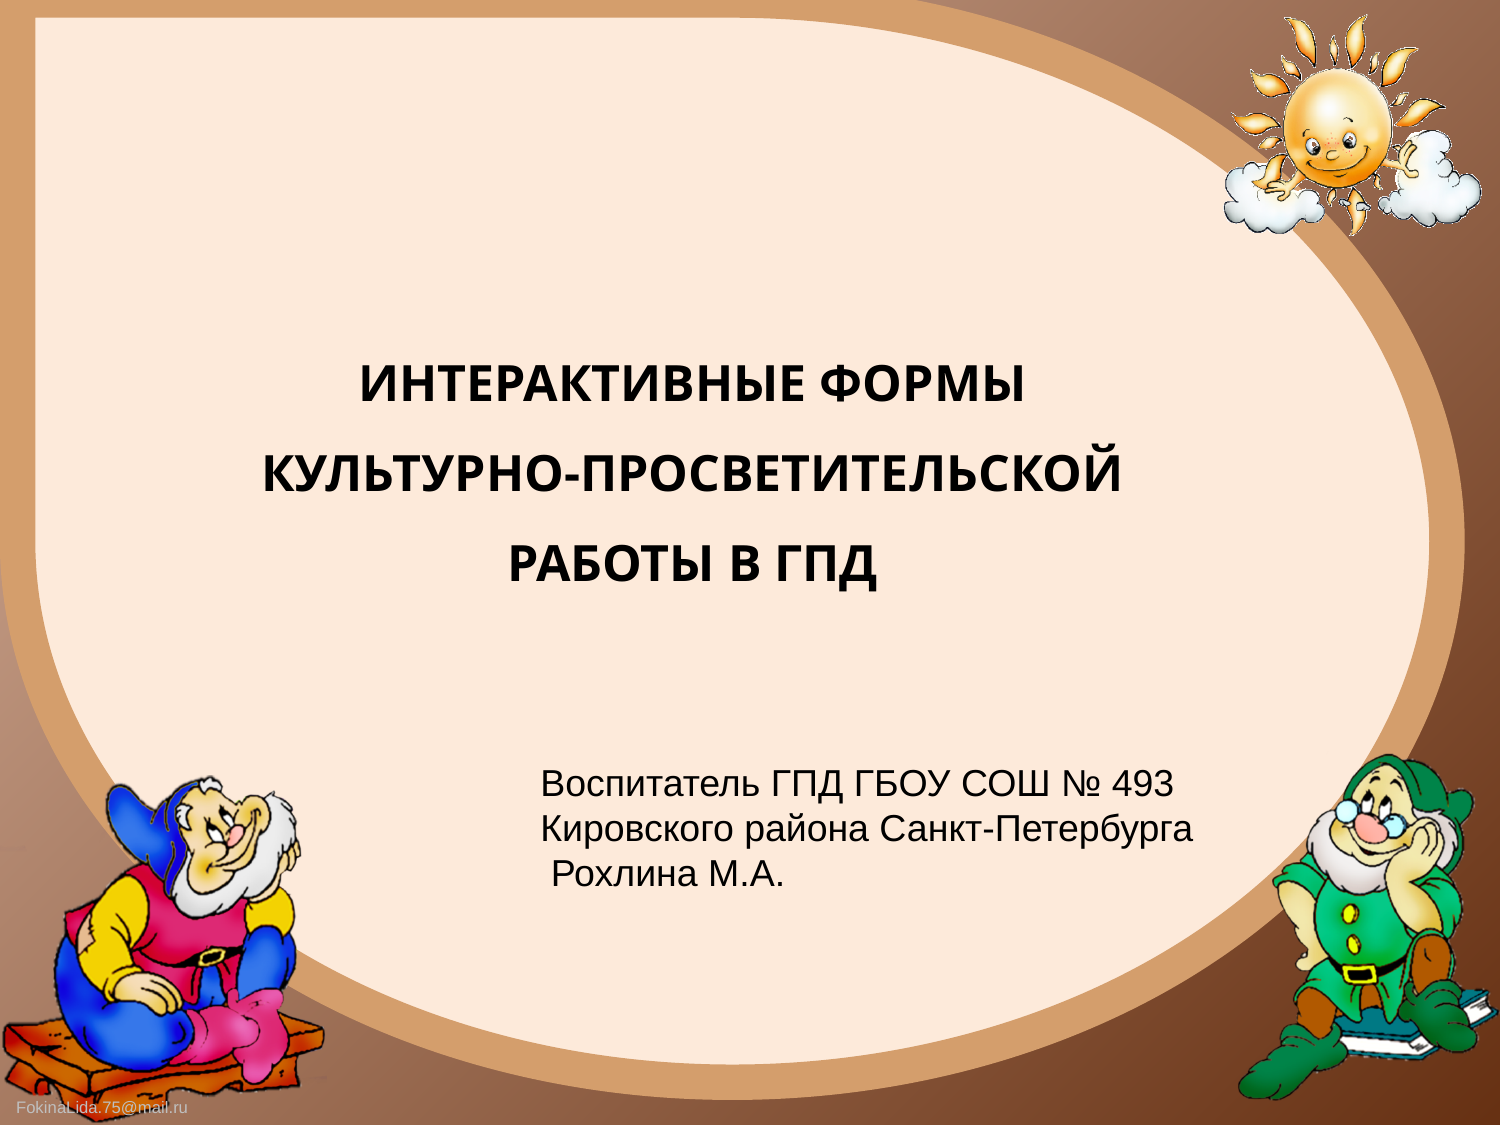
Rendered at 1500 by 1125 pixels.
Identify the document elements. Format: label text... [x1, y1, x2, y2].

picture [1236, 751, 1500, 1101]
text_box ИНТЕРАКТИВНЫЕ ФОРМЫ КУЛЬТУРНО-ПРОСВЕТИТЕЛЬСКОЙ РАБОТЫ В ГПД [246, 314, 1139, 600]
picture [1214, 0, 1500, 244]
text_box Воспитатель ГПД ГБОУ СОШ № 493 Кировского района Санкт-Петербурга Рохлина М.А. [525, 751, 1211, 902]
picture [0, 775, 327, 1125]
